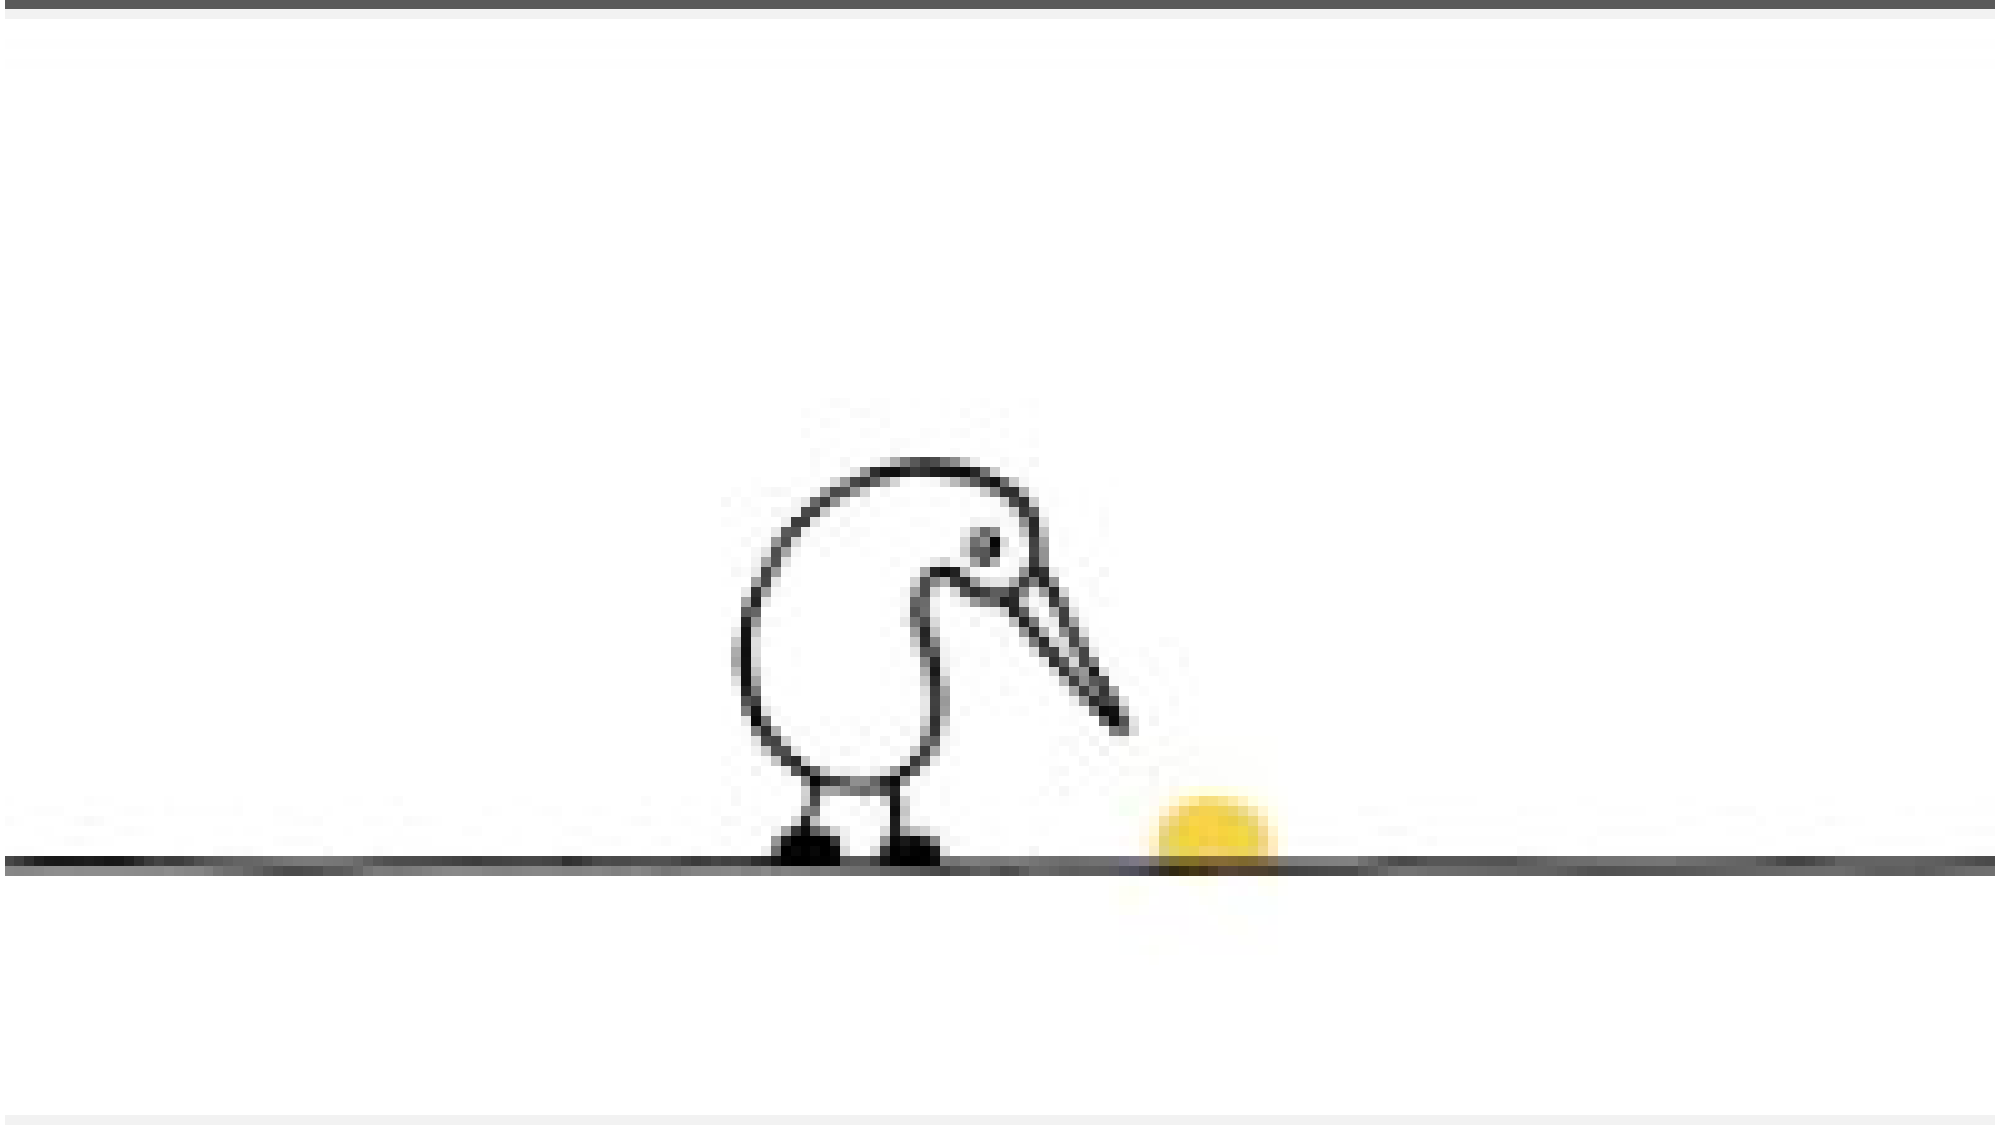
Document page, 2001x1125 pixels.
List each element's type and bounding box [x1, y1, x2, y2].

text_box [4, 0, 1996, 1125]
